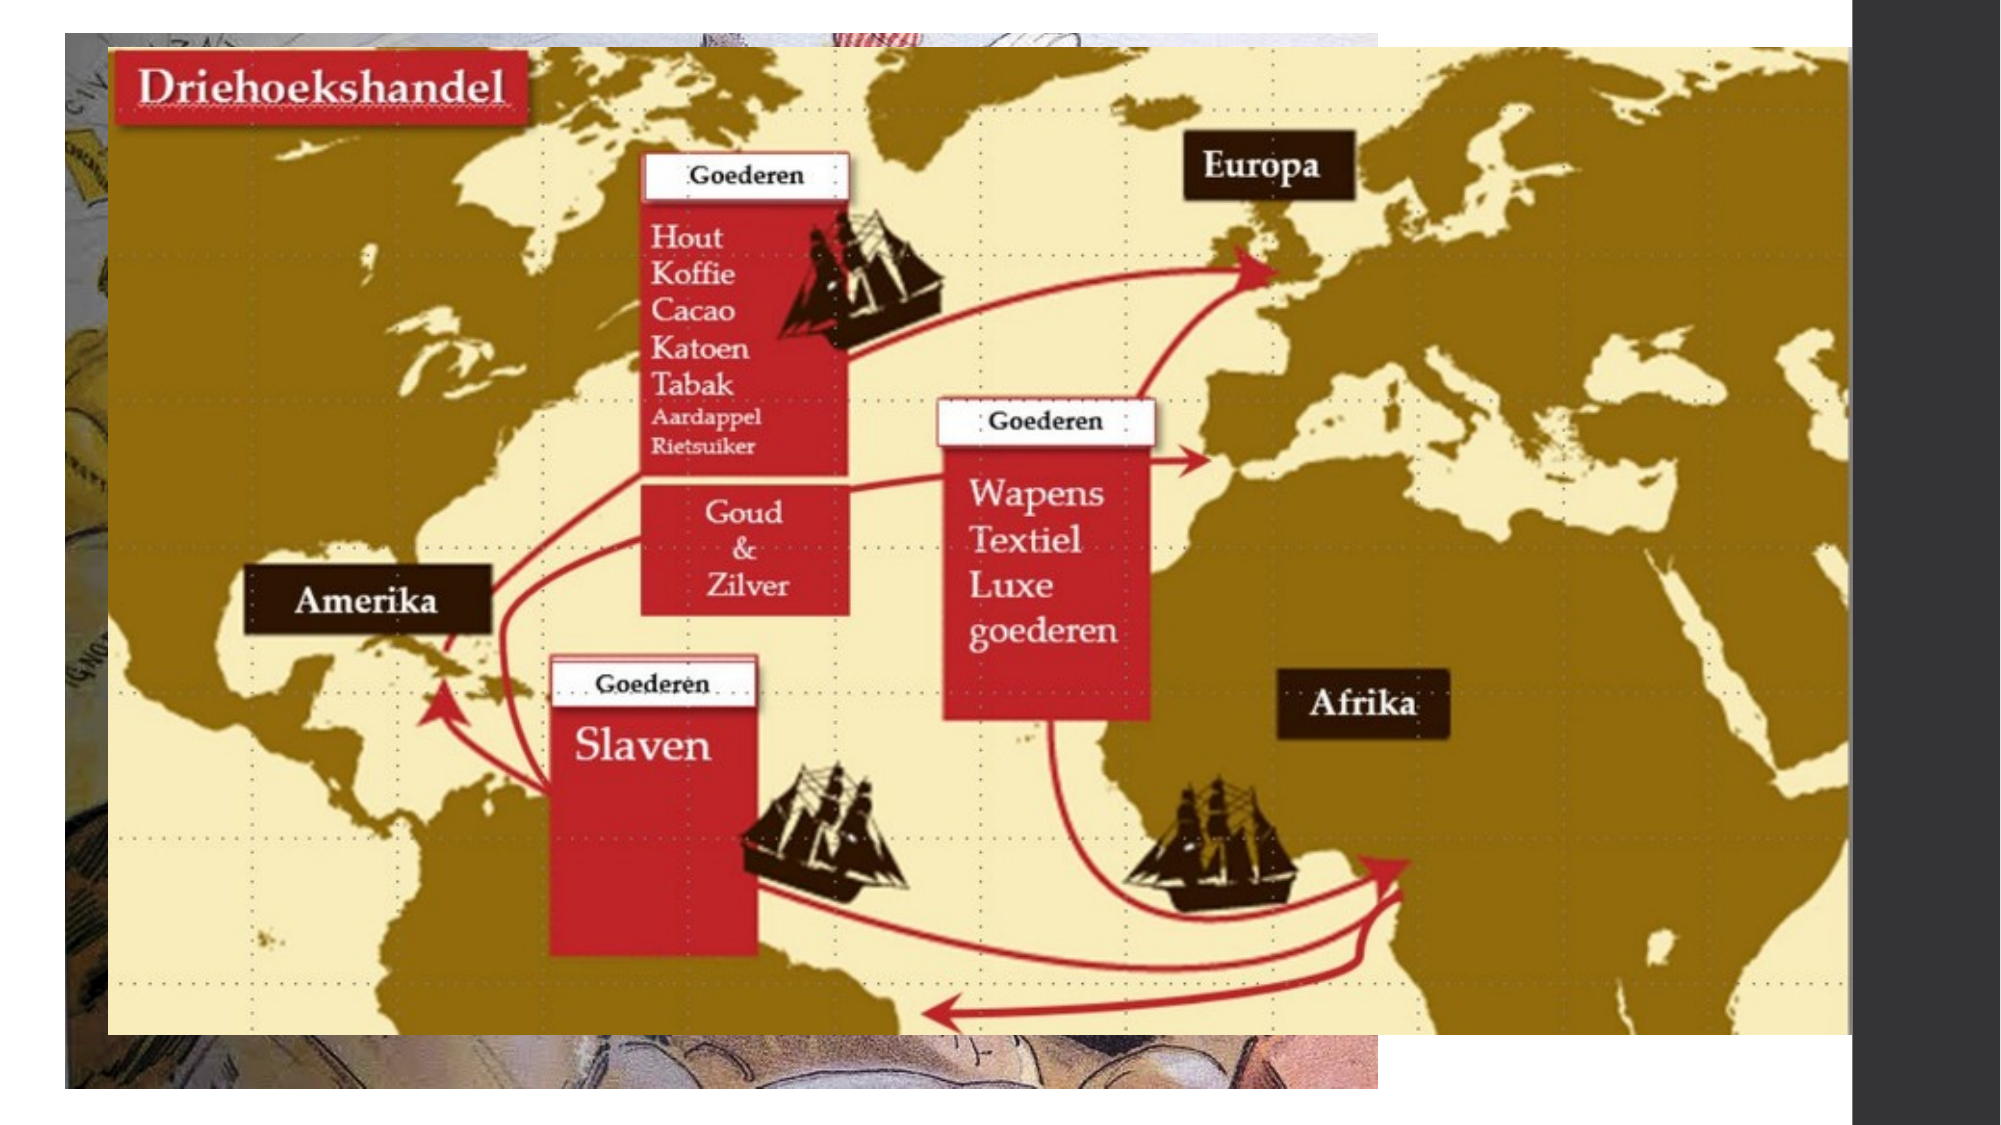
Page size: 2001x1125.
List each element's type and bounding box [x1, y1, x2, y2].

picture [64, 33, 1852, 1089]
